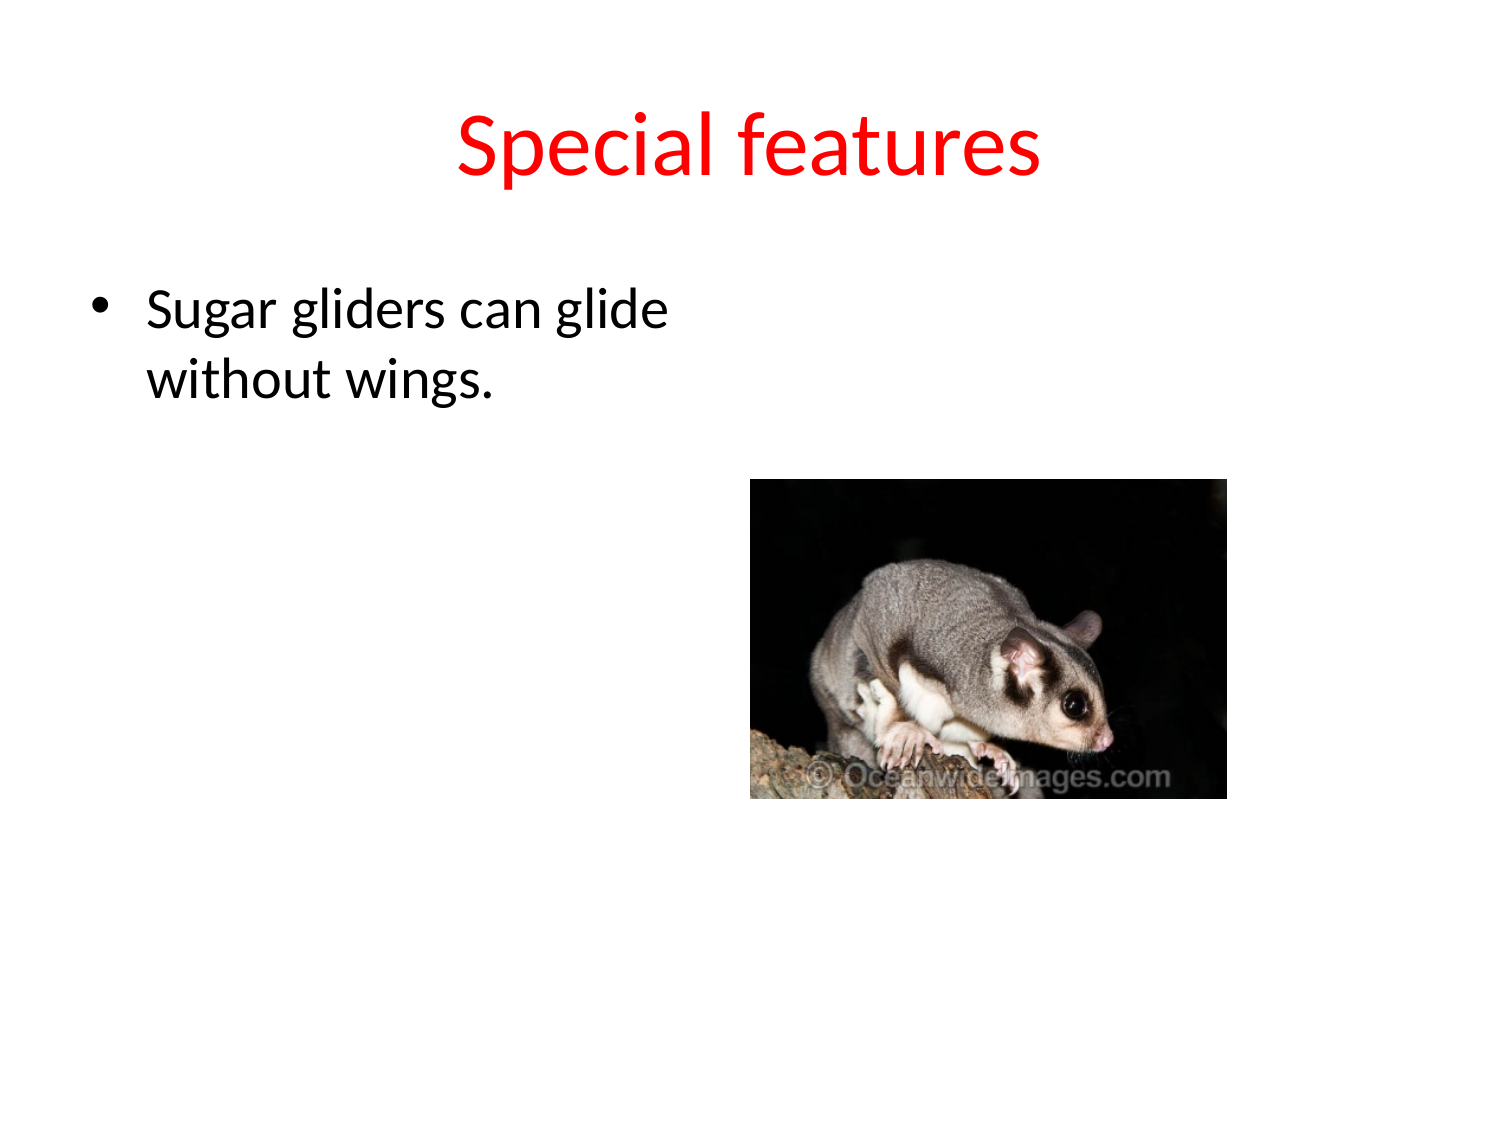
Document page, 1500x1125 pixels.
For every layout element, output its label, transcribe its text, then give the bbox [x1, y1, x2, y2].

title Special features [75, 45, 1425, 233]
list Sugar gliders can glide without wings. [75, 262, 738, 1005]
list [749, 479, 1227, 799]
